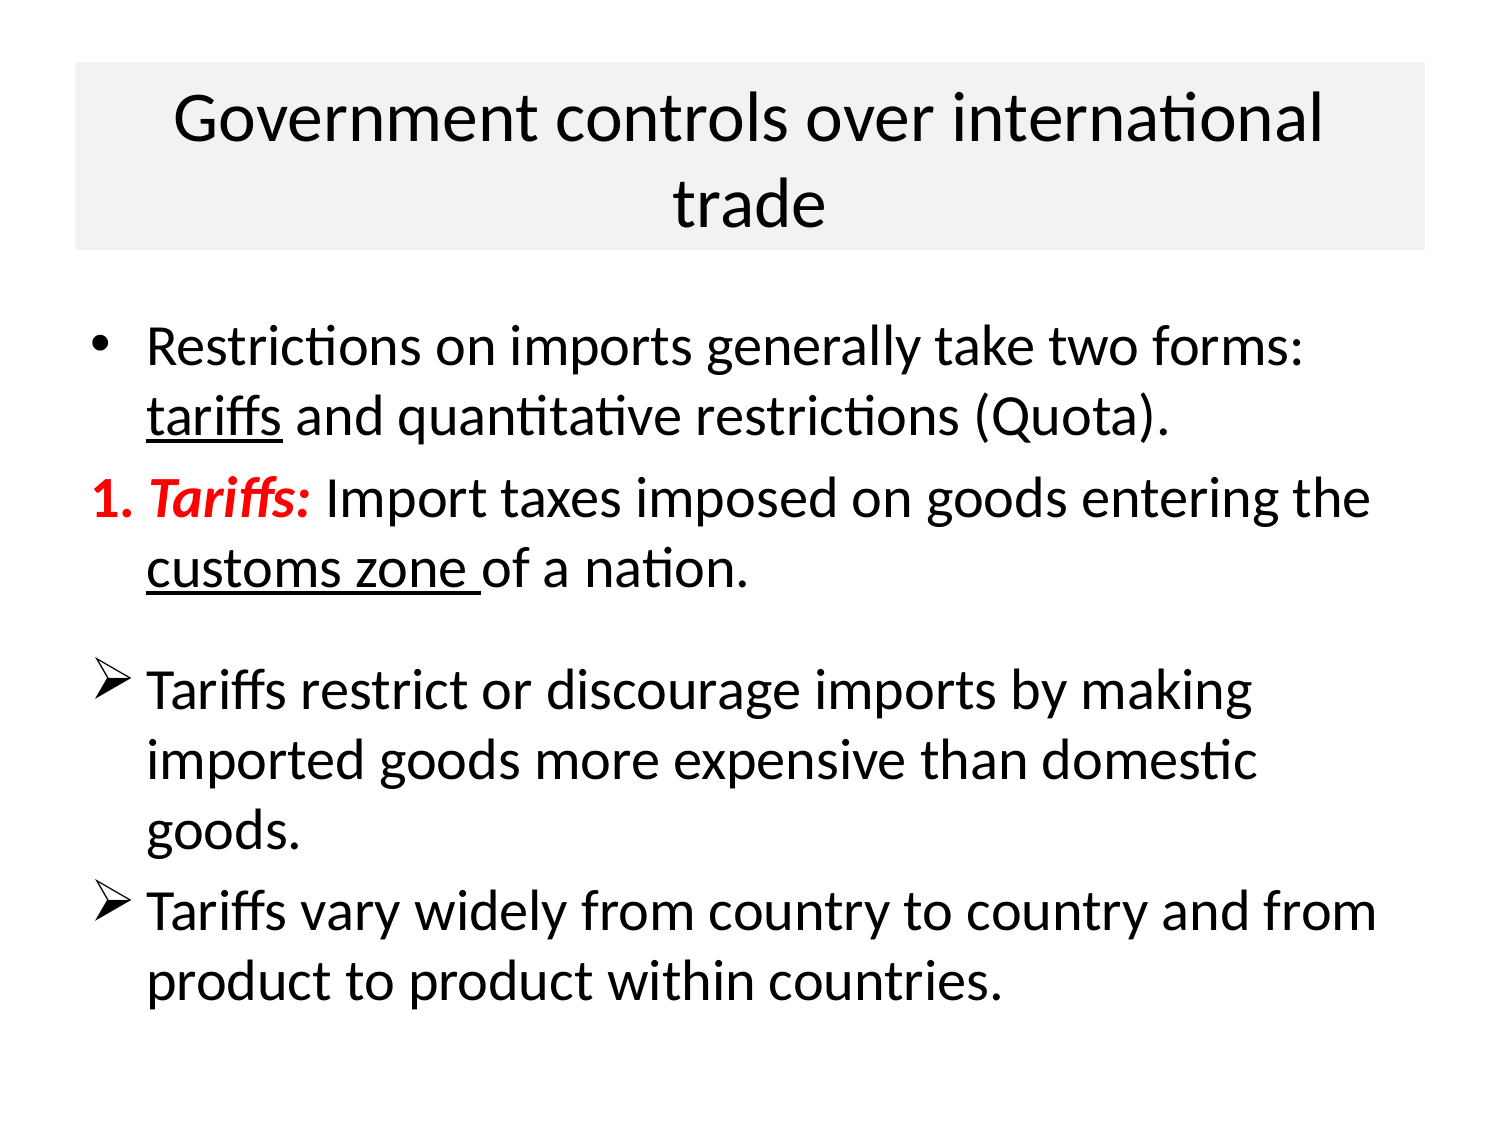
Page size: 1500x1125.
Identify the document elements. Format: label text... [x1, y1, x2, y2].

title Government controls over international trade [75, 62, 1425, 250]
list Restrictions on imports generally take two forms: tariffs and quantitative restrictions (Quota). 1. Tariffs: Import taxes imposed on goods entering the customs zone of a nation. Tariffs restrict or discourage imports by making imported goods more expensive than domestic goods. Tariffs vary widely from country to country and from product to product within countries. [75, 299, 1425, 1063]
